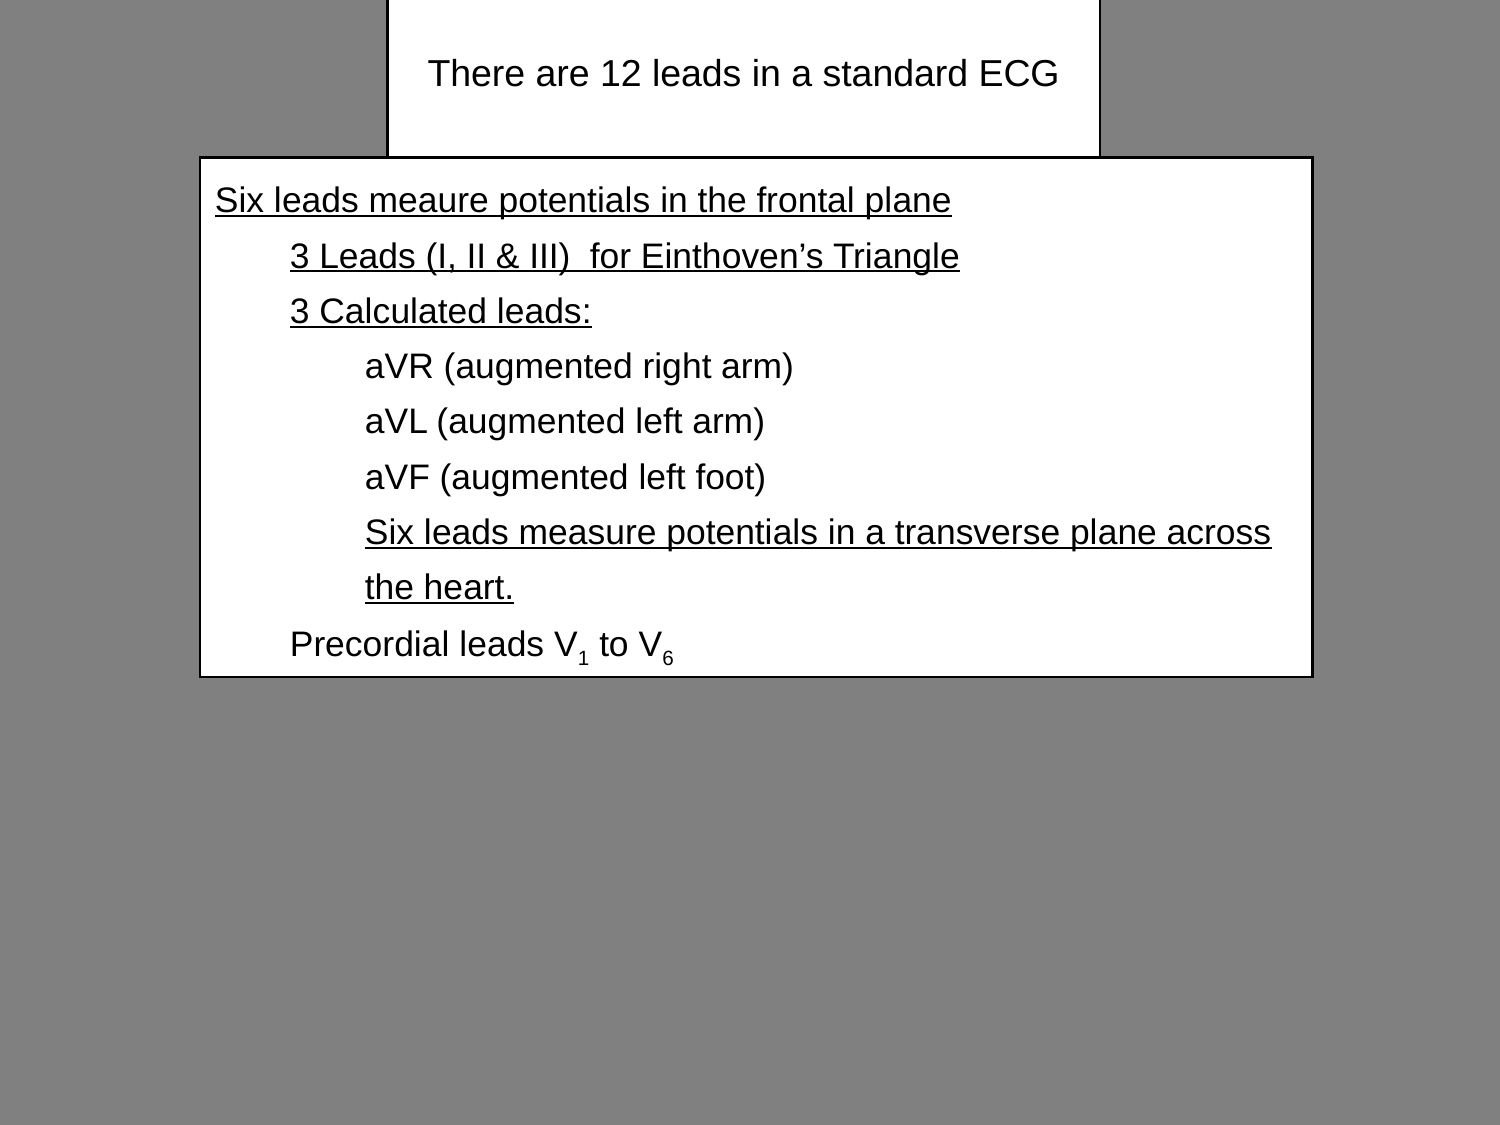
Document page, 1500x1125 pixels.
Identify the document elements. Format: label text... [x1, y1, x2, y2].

text_box Six leads meaure potentials in the frontal plane 3 Leads (I, II & III) for Einthoven’s Triangle 3 Calculated leads: aVR (augmented right arm) aVL (augmented left arm) aVF (augmented left foot) Six leads measure potentials in a transverse plane across the heart. Precordial leads V1 to V6 [199, 157, 1313, 678]
title There are 12 leads in a standard ECG [386, 0, 1101, 157]
